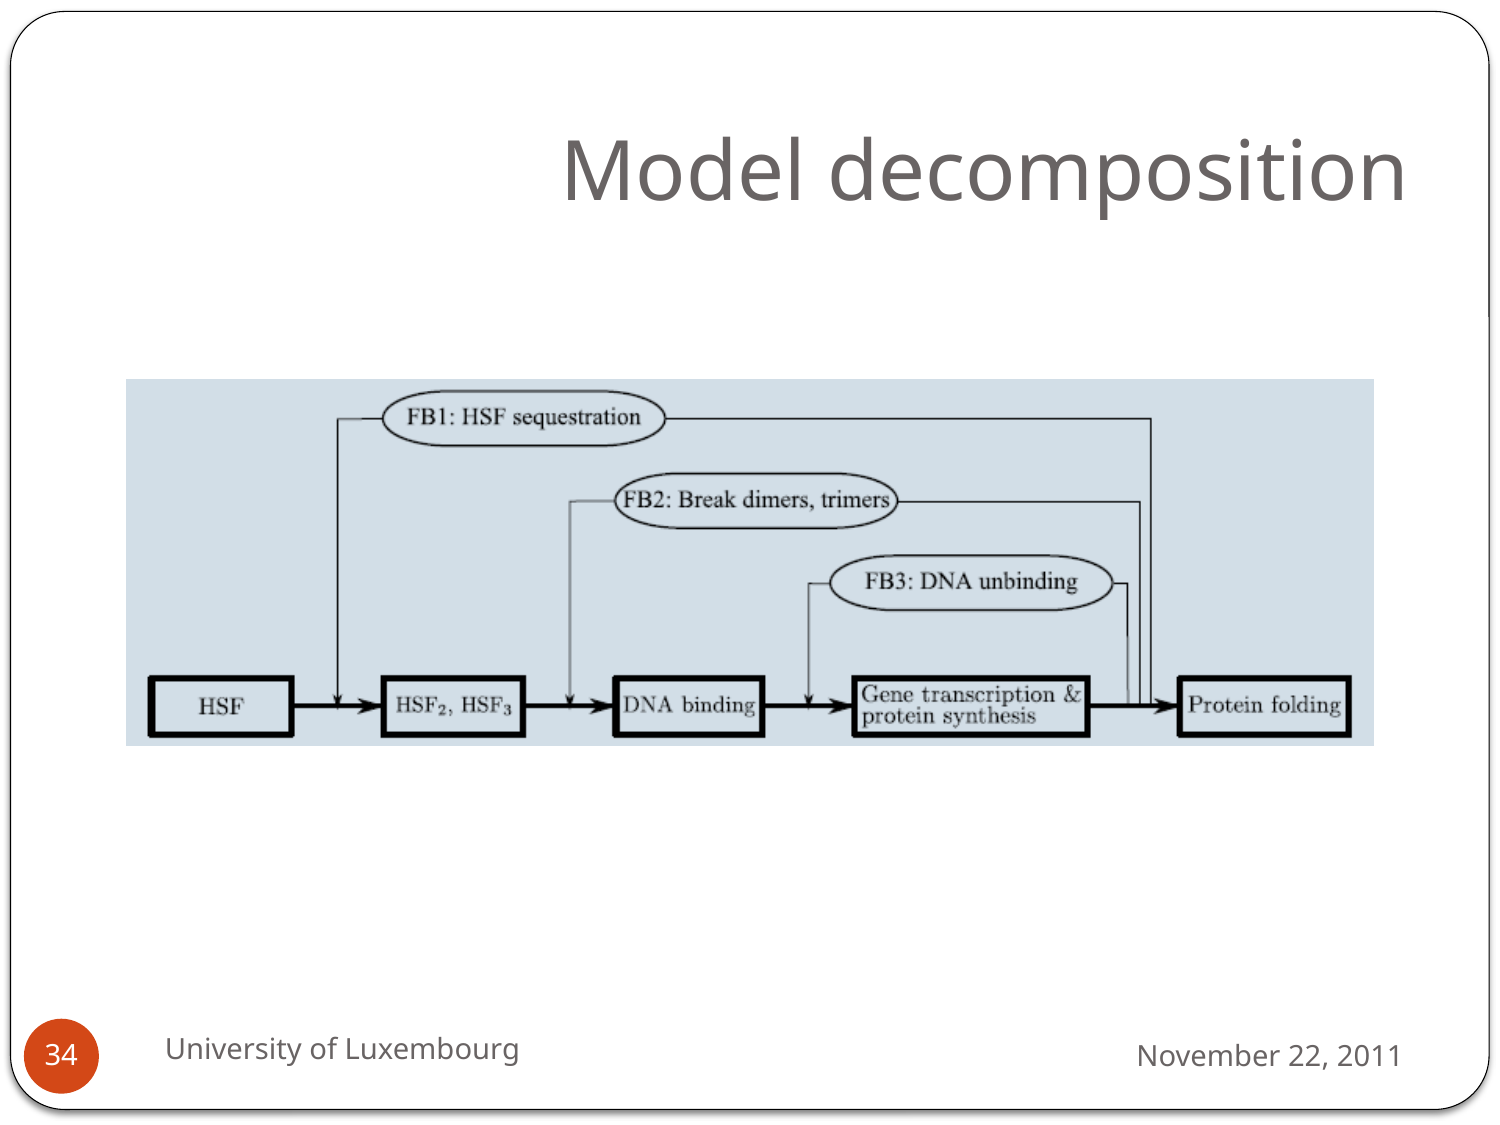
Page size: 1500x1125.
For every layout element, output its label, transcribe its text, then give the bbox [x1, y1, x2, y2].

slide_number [1012, 1015, 1419, 1094]
title Model decomposition [150, 45, 1425, 233]
picture [126, 379, 1374, 746]
slide_number 34 [23, 1018, 99, 1094]
footer University of Luxembourg [150, 1012, 800, 1088]
